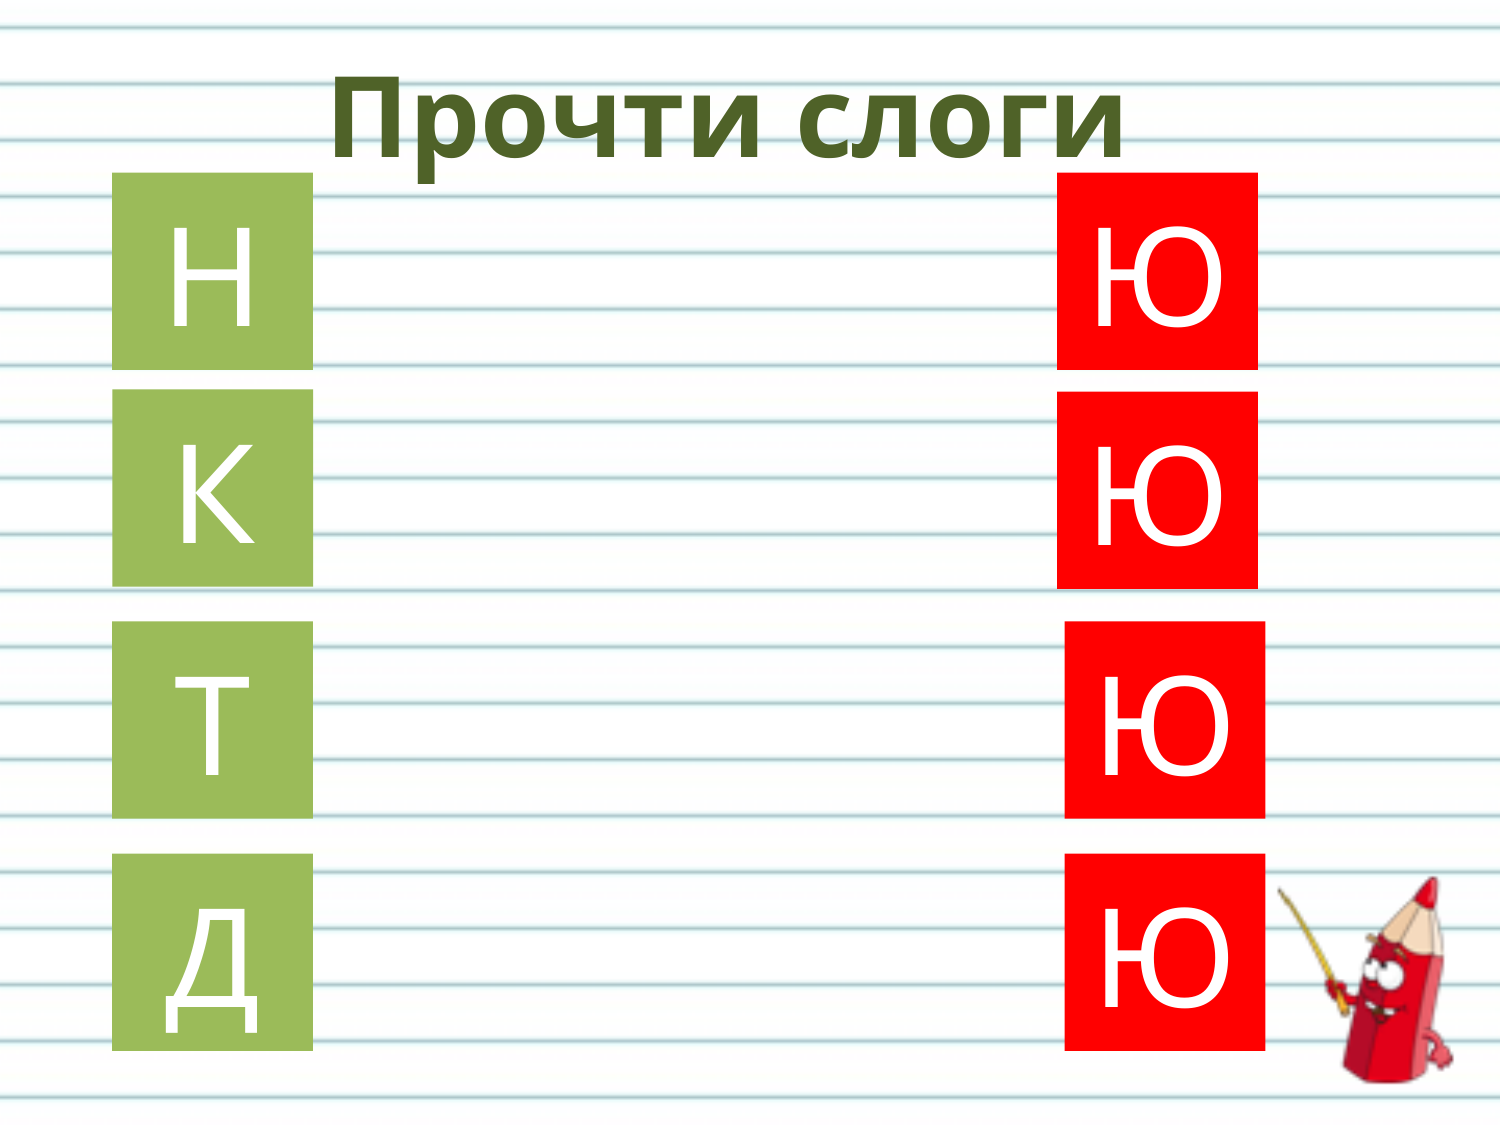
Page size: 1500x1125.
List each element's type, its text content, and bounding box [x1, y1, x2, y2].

text_box Ю [1055, 389, 1260, 591]
text_box Т [112, 621, 313, 819]
text_box К [112, 389, 314, 587]
picture [0, 0, 1500, 1125]
text_box Ю [1062, 852, 1267, 1053]
text_box Ю [1055, 171, 1260, 372]
text_box Д [112, 853, 313, 1051]
text_box Ю [1062, 619, 1267, 821]
text_box Н [112, 172, 313, 370]
title Прочти слоги [53, 19, 1404, 207]
